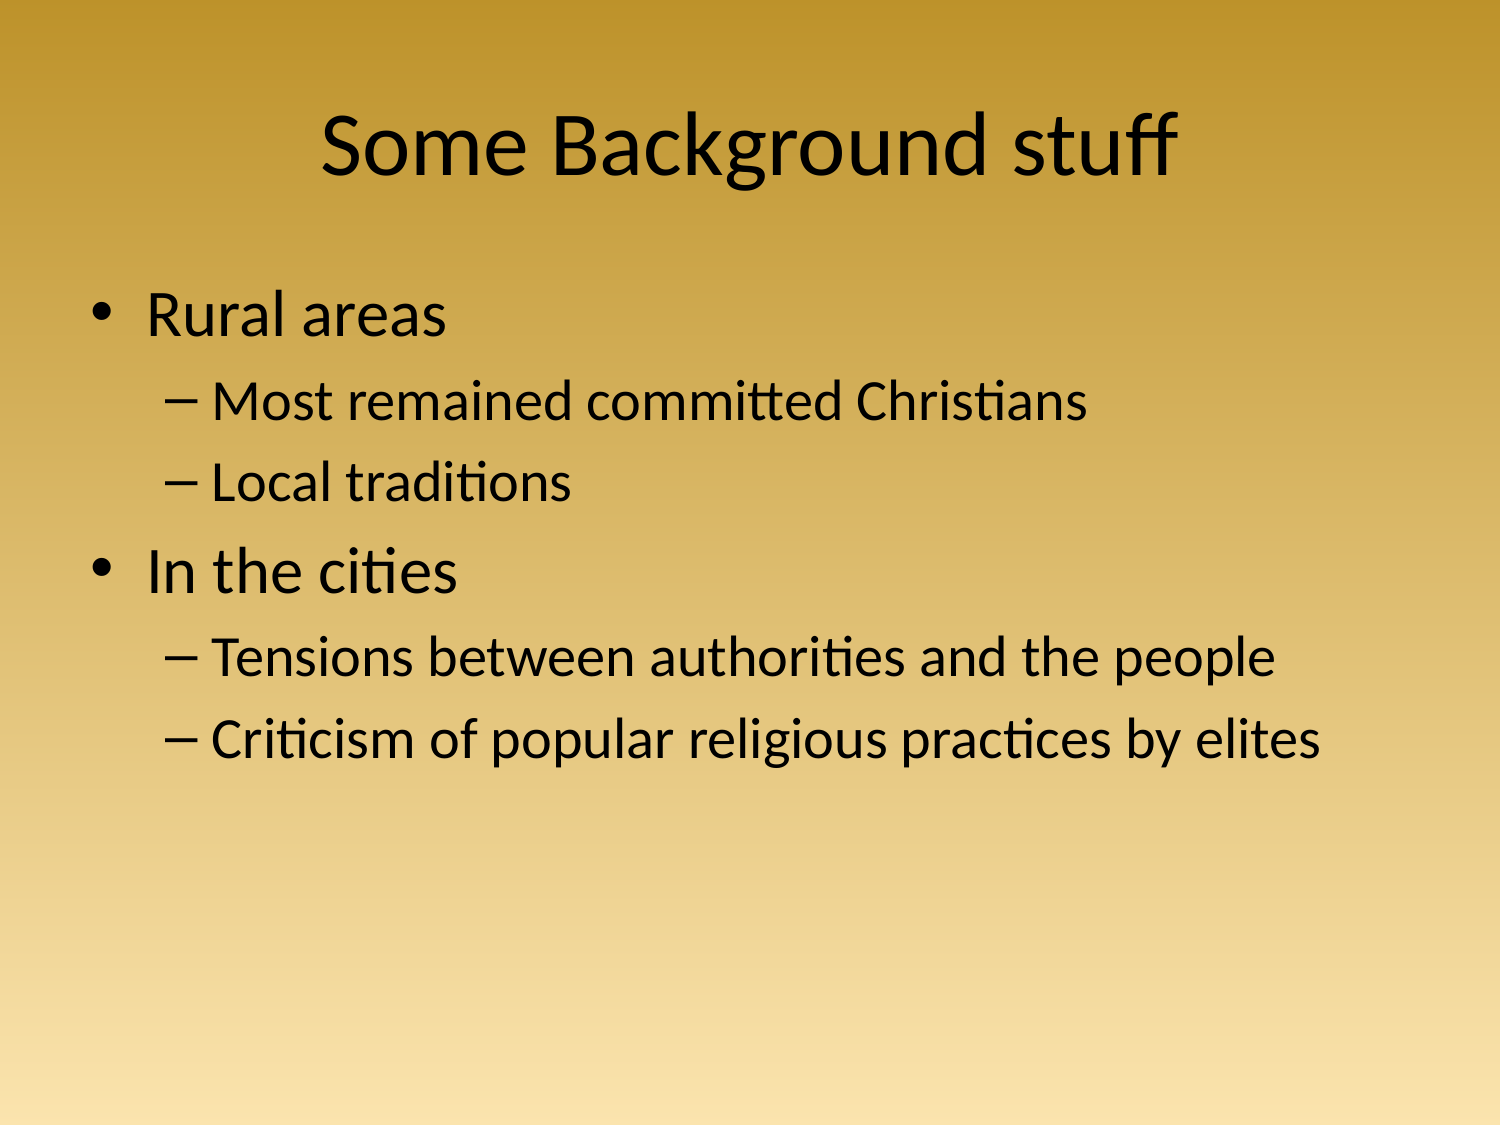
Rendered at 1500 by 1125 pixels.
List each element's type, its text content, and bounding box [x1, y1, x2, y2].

title Some Background stuff [75, 45, 1425, 233]
list Rural areas Most remained committed Christians Local traditions In the cities Tensions between authorities and the people Criticism of popular religious practices by elites [75, 262, 1425, 1005]
